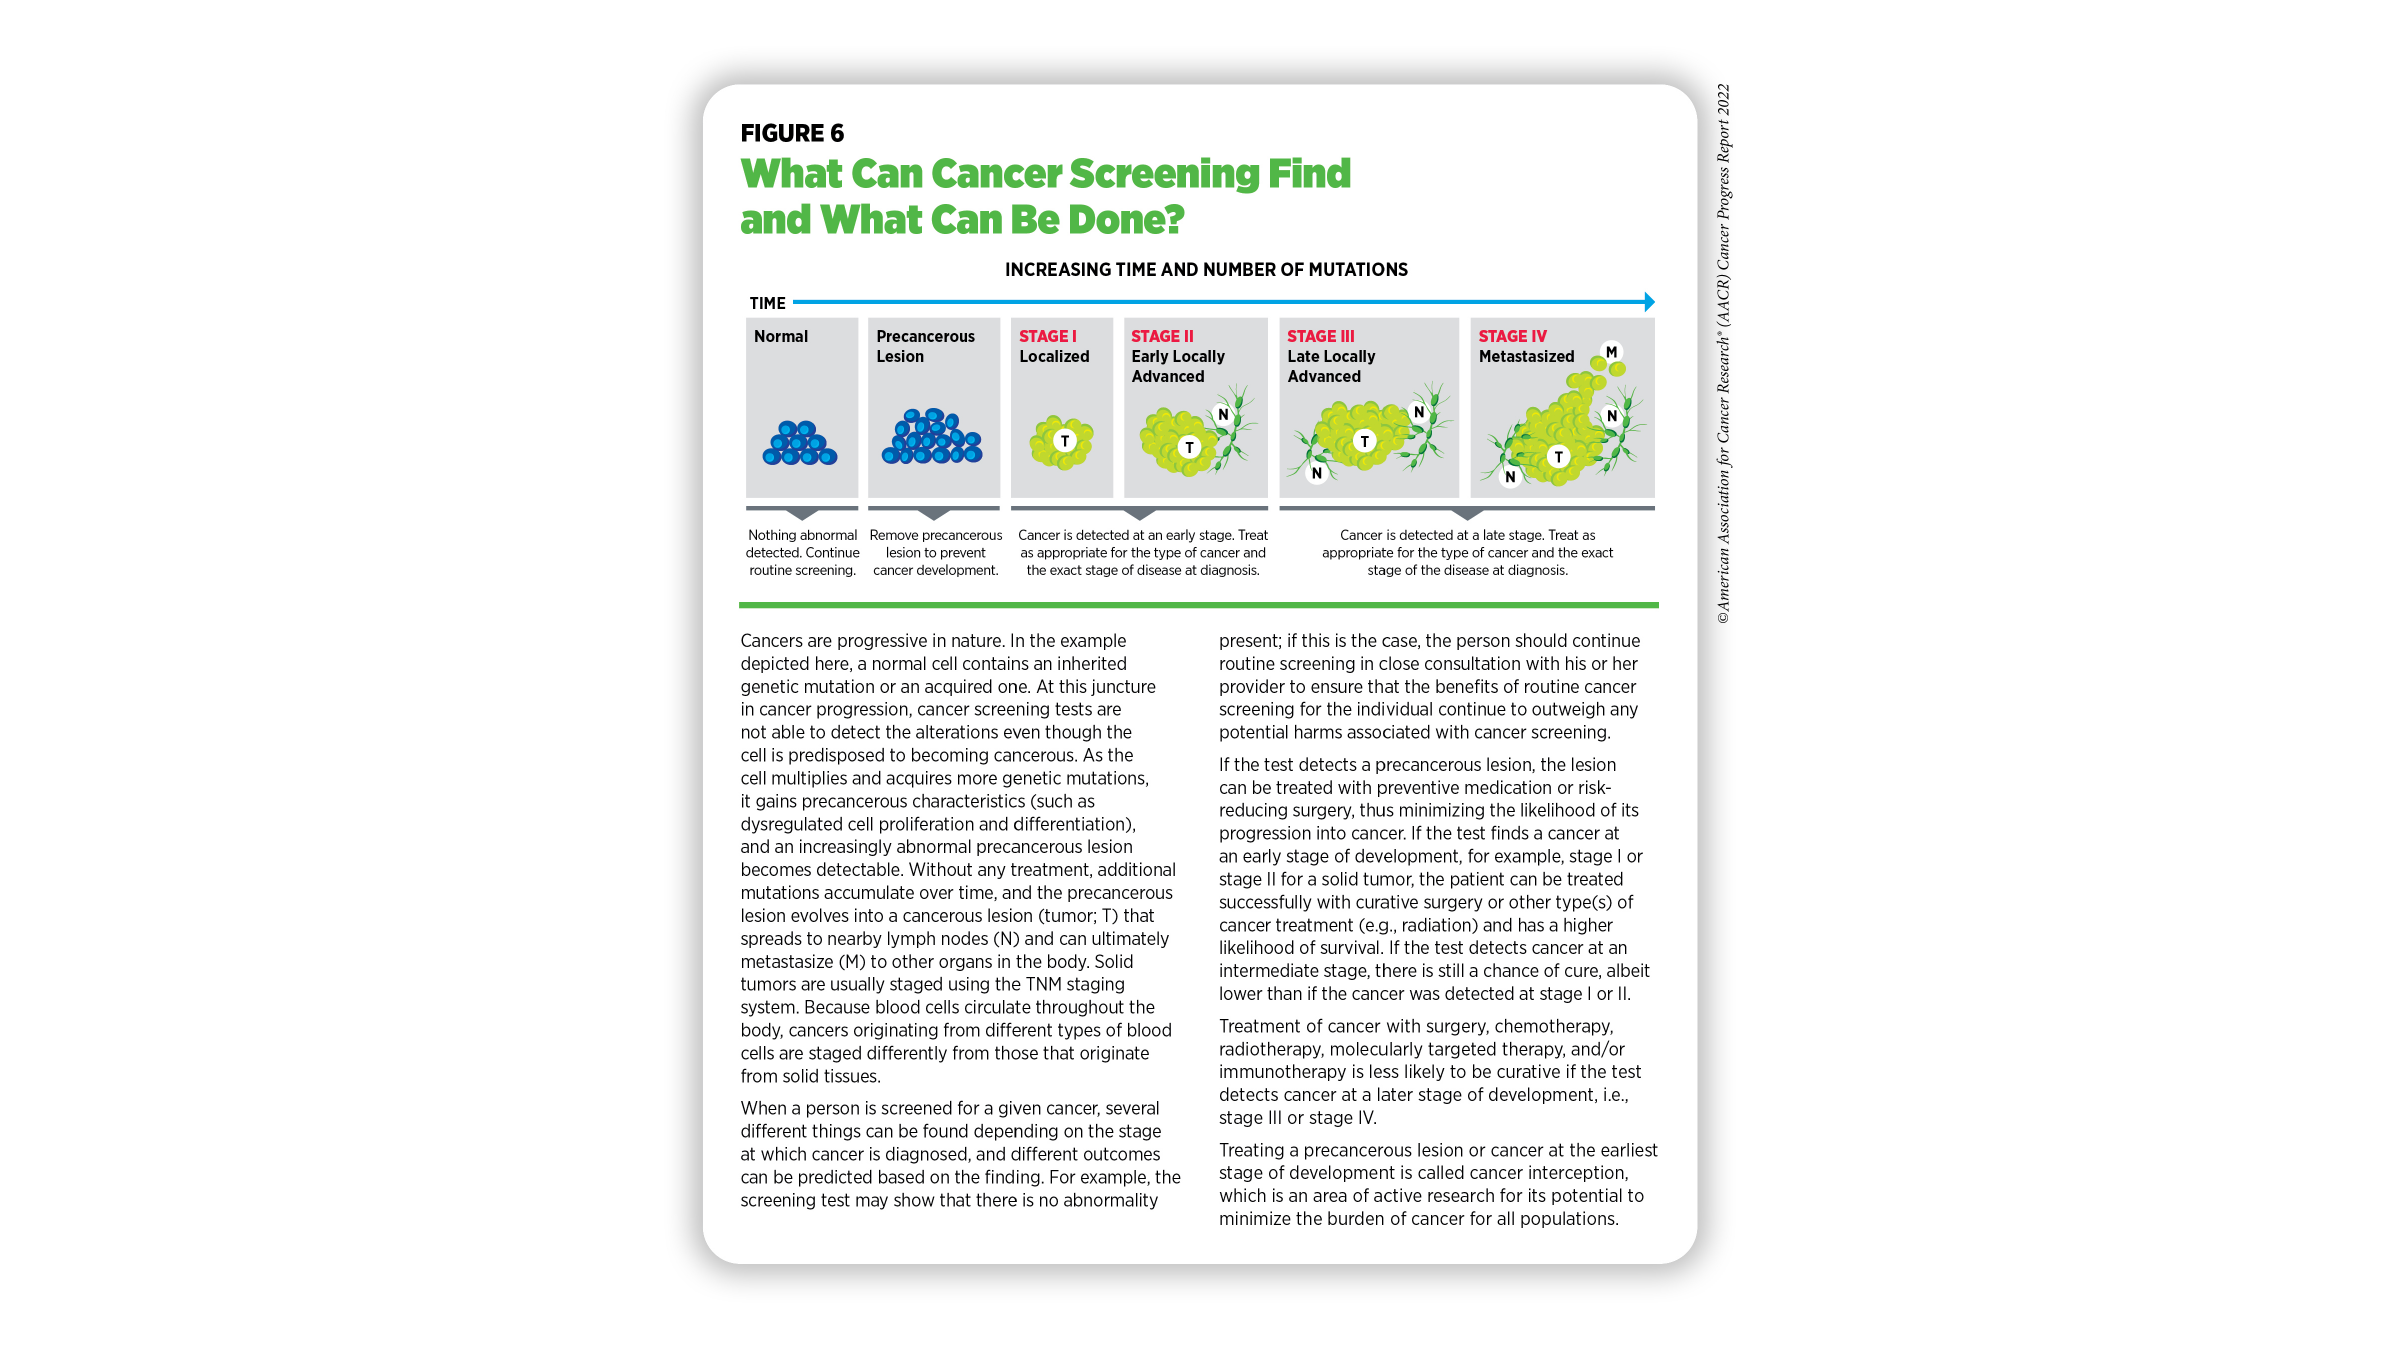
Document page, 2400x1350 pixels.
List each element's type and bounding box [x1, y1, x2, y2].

picture [646, 28, 1754, 1322]
